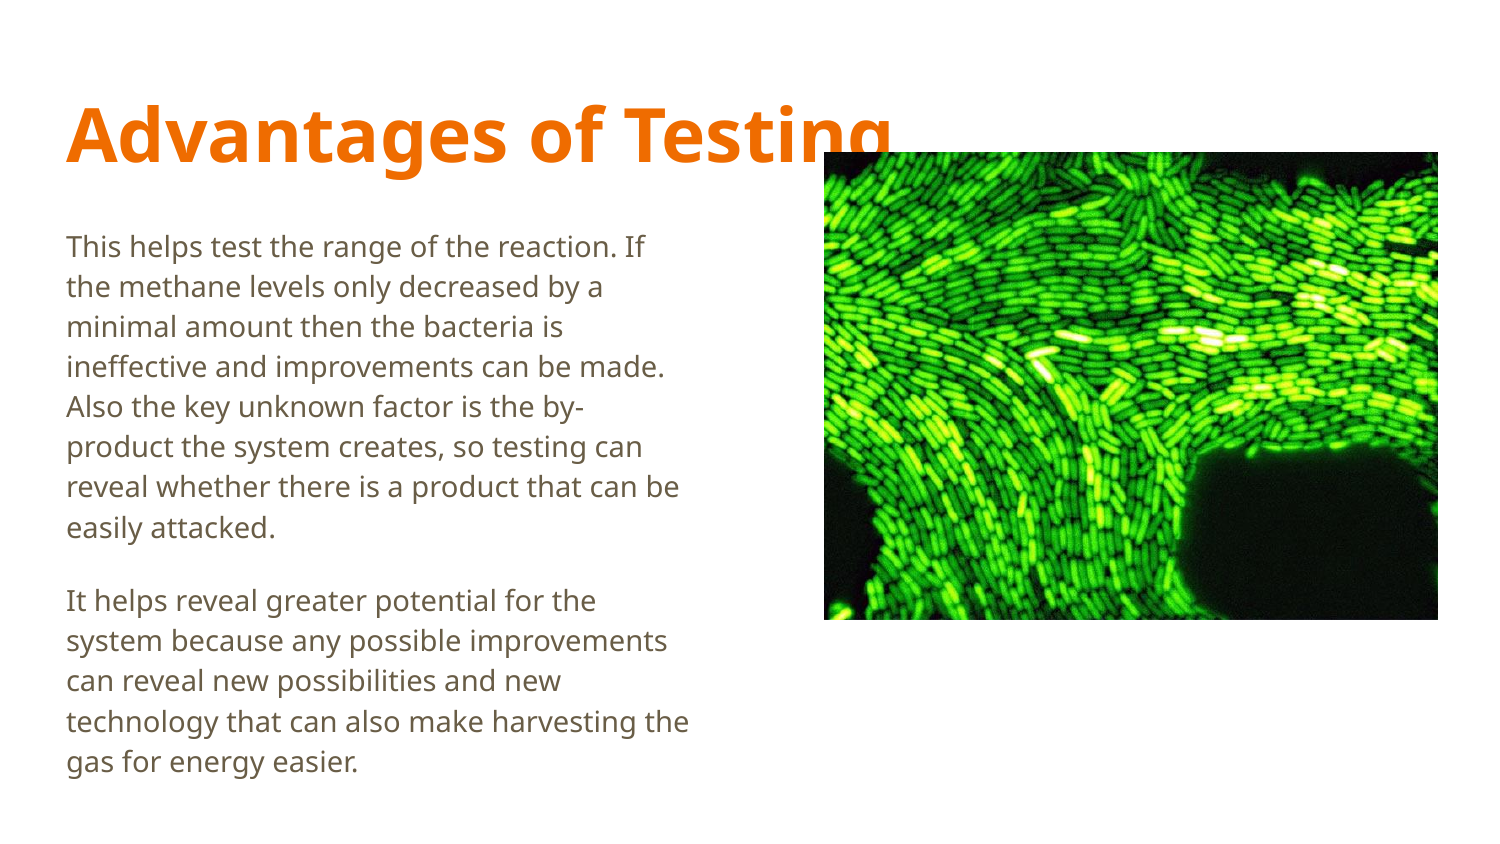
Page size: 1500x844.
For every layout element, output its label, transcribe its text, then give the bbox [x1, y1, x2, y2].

list This helps test the range of the reaction. If the methane levels only decreased by a minimal amount then the bacteria is ineffective and improvements can be made. Also the key unknown factor is the by-product the system creates, so testing can reveal whether there is a product that can be easily attacked. It helps reveal greater potential for the system because any possible improvements can reveal new possibilities and new technology that can also make harvesting the gas for energy easier. [51, 207, 708, 750]
title Advantages of Testing [51, 72, 1449, 189]
picture [823, 151, 1438, 620]
